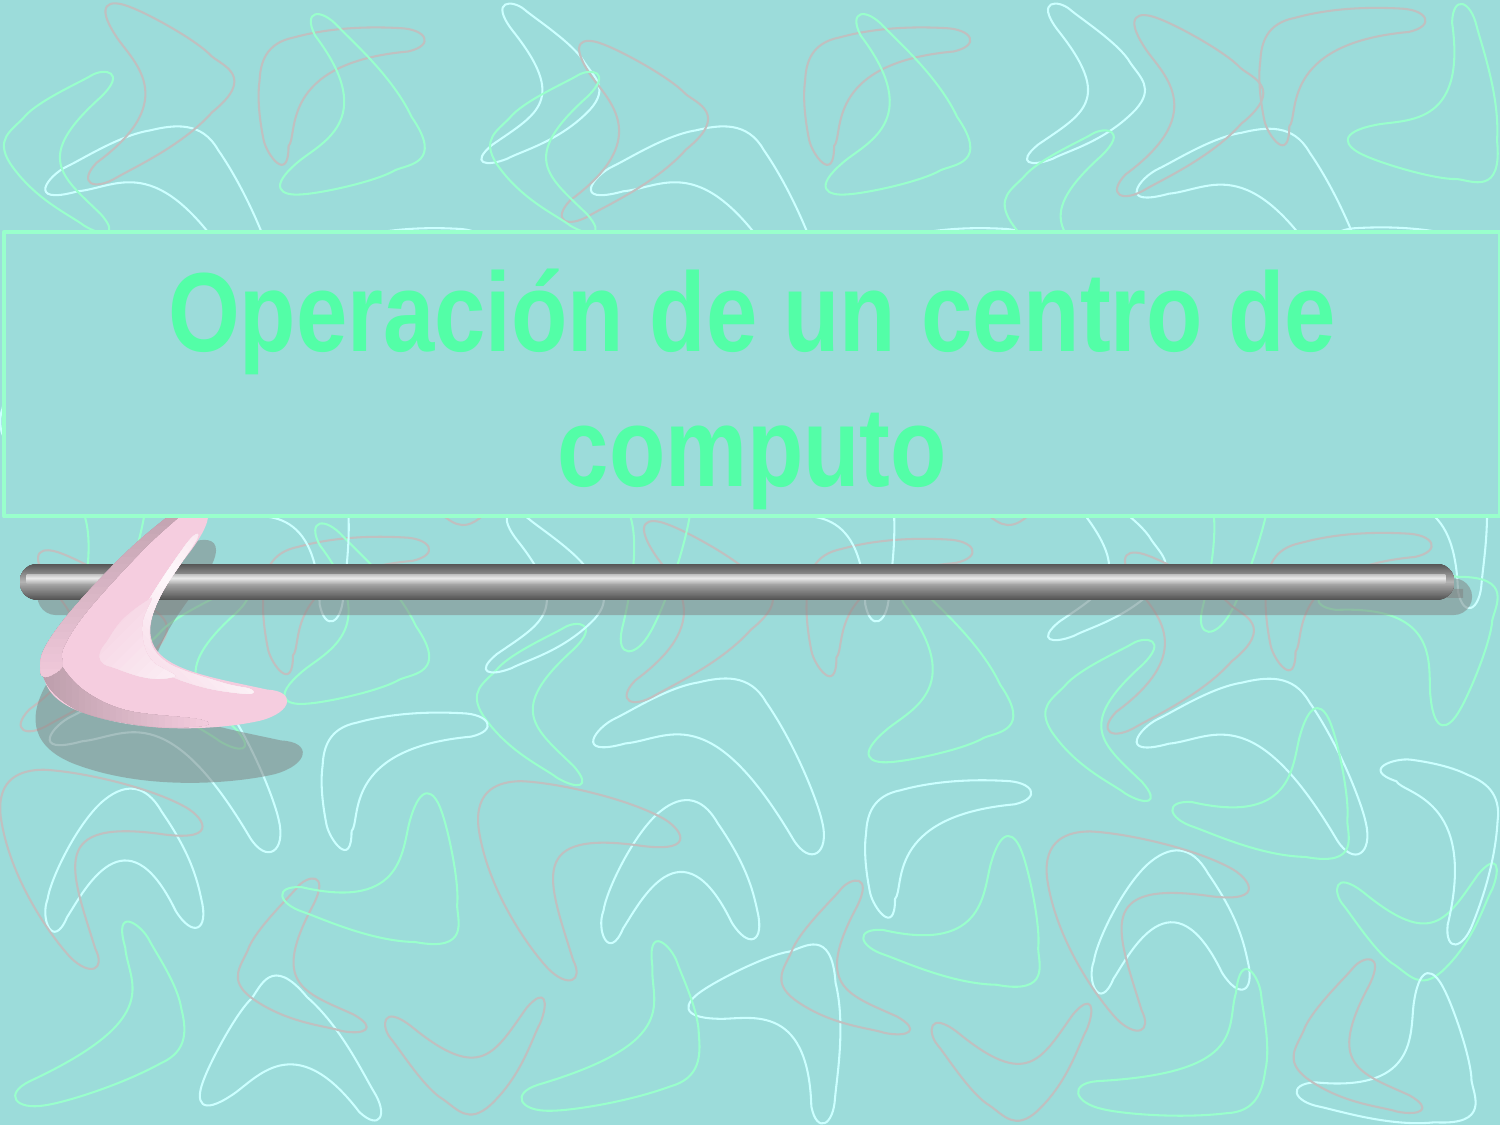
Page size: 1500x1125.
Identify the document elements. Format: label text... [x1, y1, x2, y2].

text_box Operación de un centro de computo [2, 230, 1500, 518]
